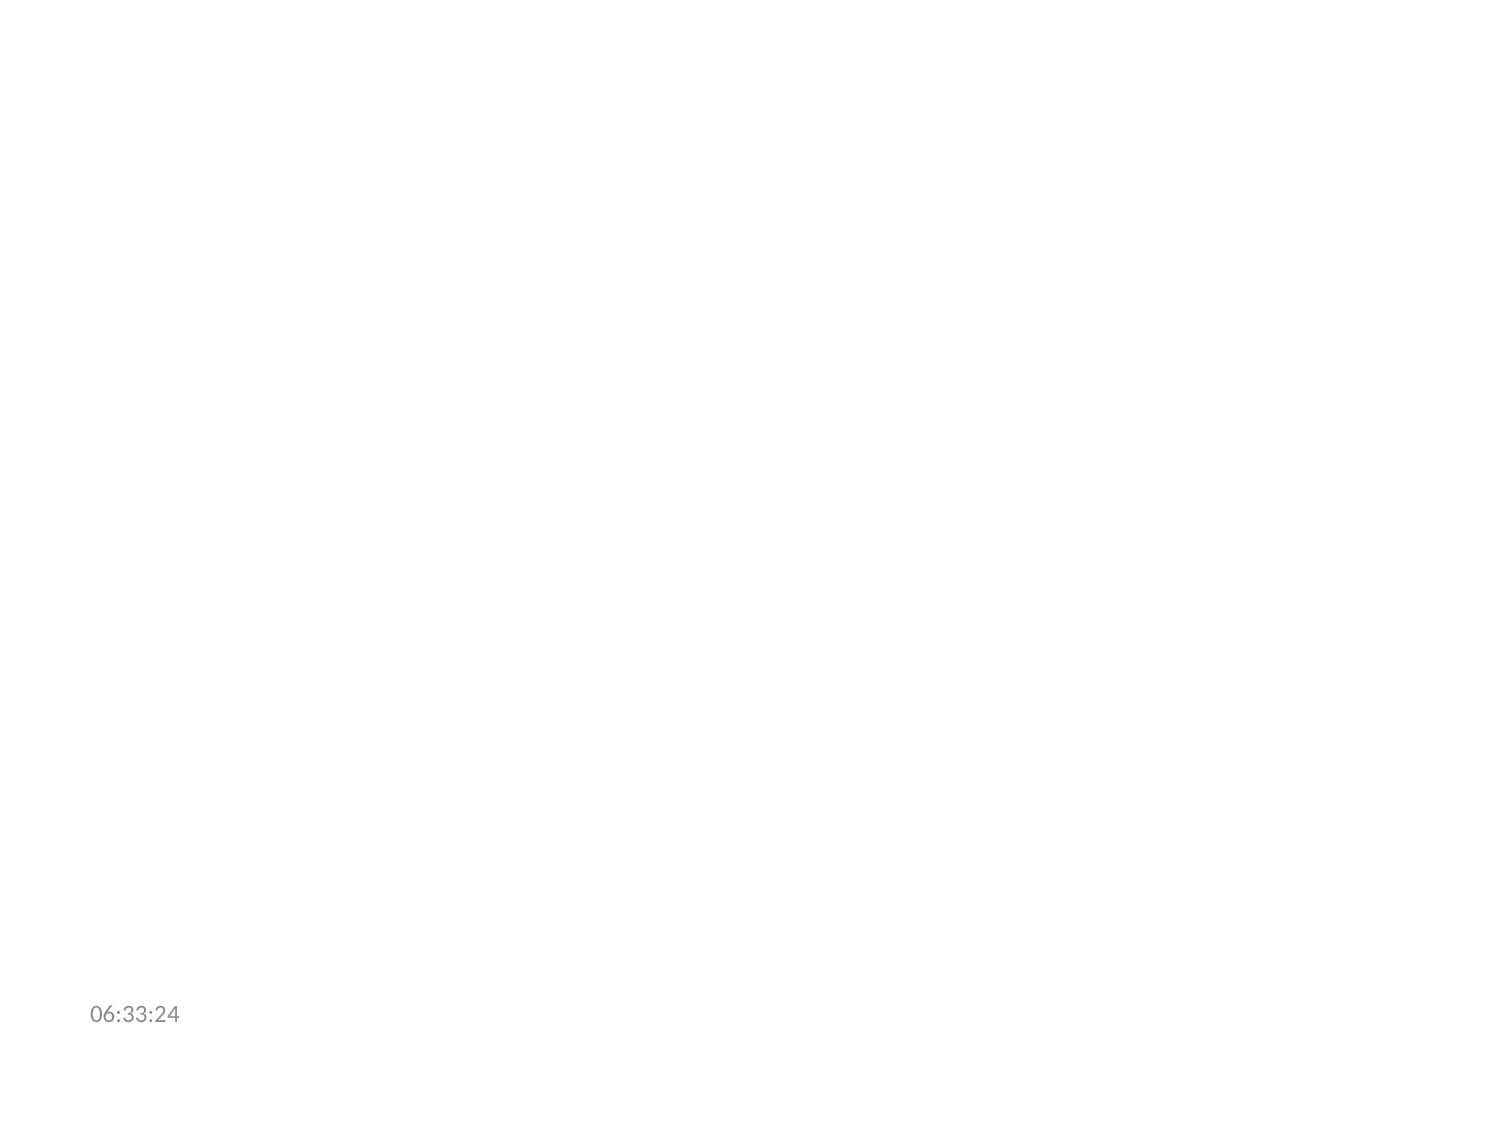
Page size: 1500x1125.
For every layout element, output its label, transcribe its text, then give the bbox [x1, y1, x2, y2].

text_box 15:35:09 [75, 982, 425, 1043]
